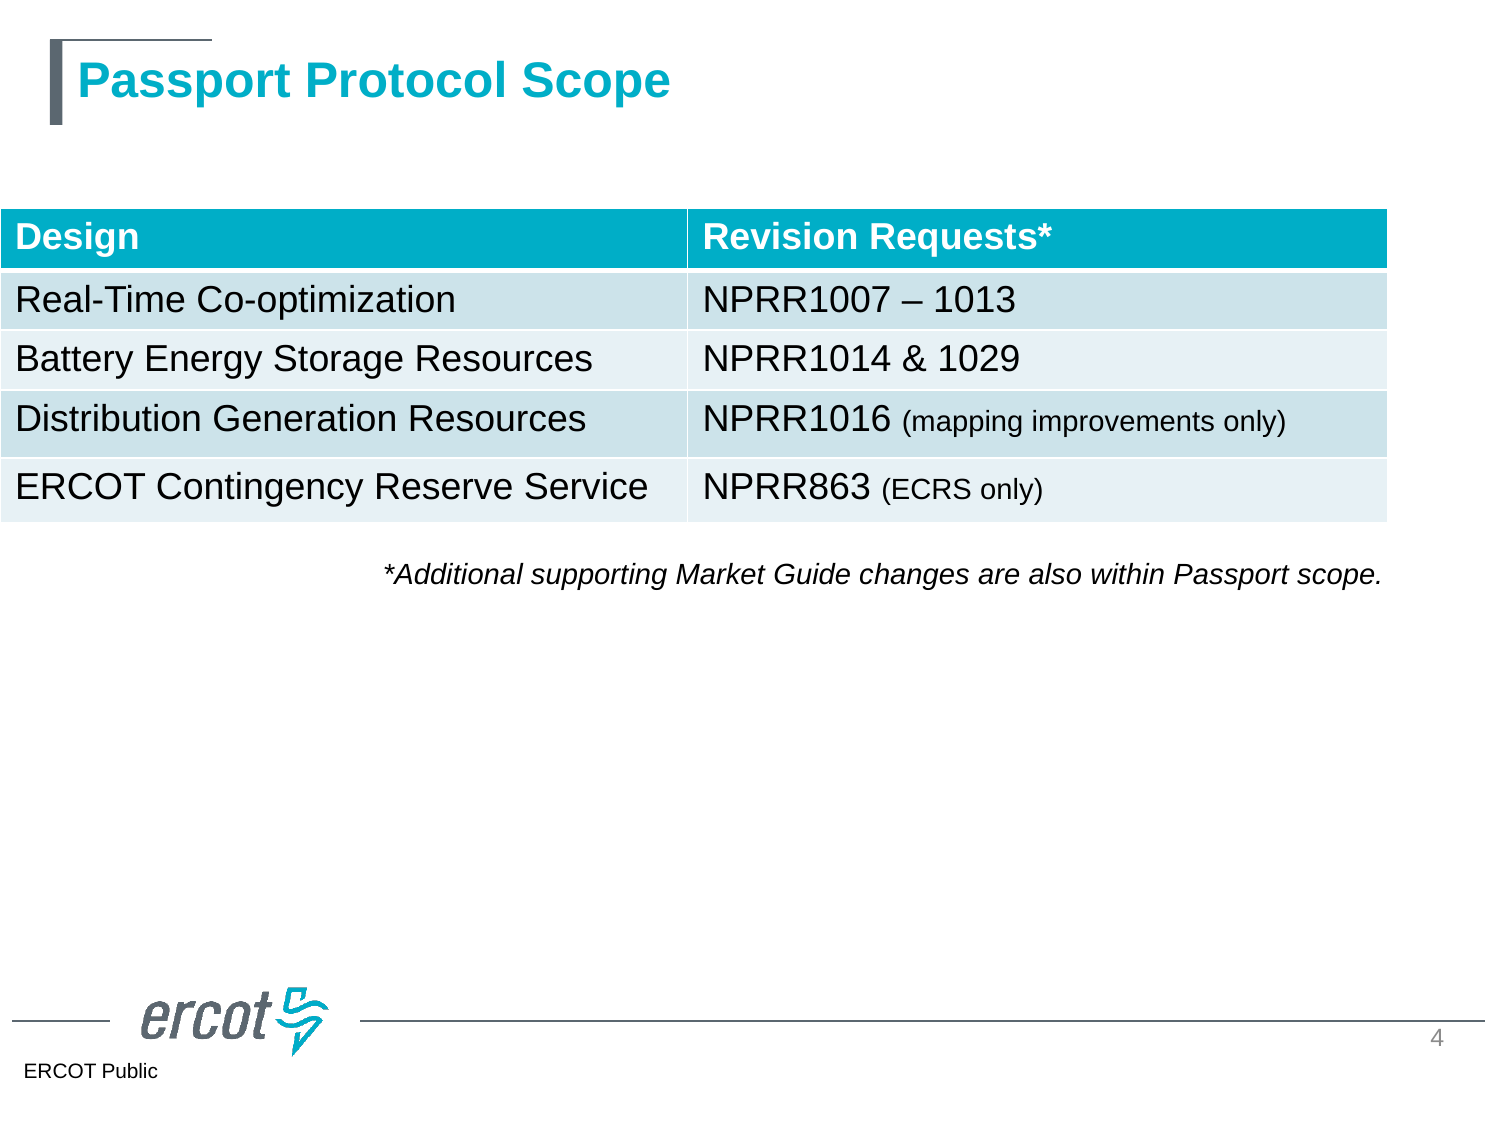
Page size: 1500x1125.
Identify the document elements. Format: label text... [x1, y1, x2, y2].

table_cell NPRR1014 & 1029 [688, 331, 1387, 389]
text_box *Additional supporting Market Guide changes are also within Passport scope. [368, 547, 1456, 598]
picture [137, 983, 332, 1059]
table_header Revision Requests* [688, 209, 1387, 268]
table_cell Distribution Generation Resources [1, 391, 687, 457]
table_cell NPRR1007 – 1013 [688, 273, 1387, 329]
slide_number 4 [1387, 1012, 1488, 1062]
table_cell ERCOT Contingency Reserve Service [1, 459, 687, 522]
table_cell NPRR1016 (mapping improvements only) [688, 391, 1387, 457]
title Passport Protocol Scope [62, 39, 1450, 134]
table_cell Battery Energy Storage Resources [1, 331, 687, 389]
table_cell Real-Time Co-optimization [1, 273, 687, 329]
table_header Design [1, 209, 687, 268]
table_cell NPRR863 (ECRS only) [688, 459, 1387, 522]
